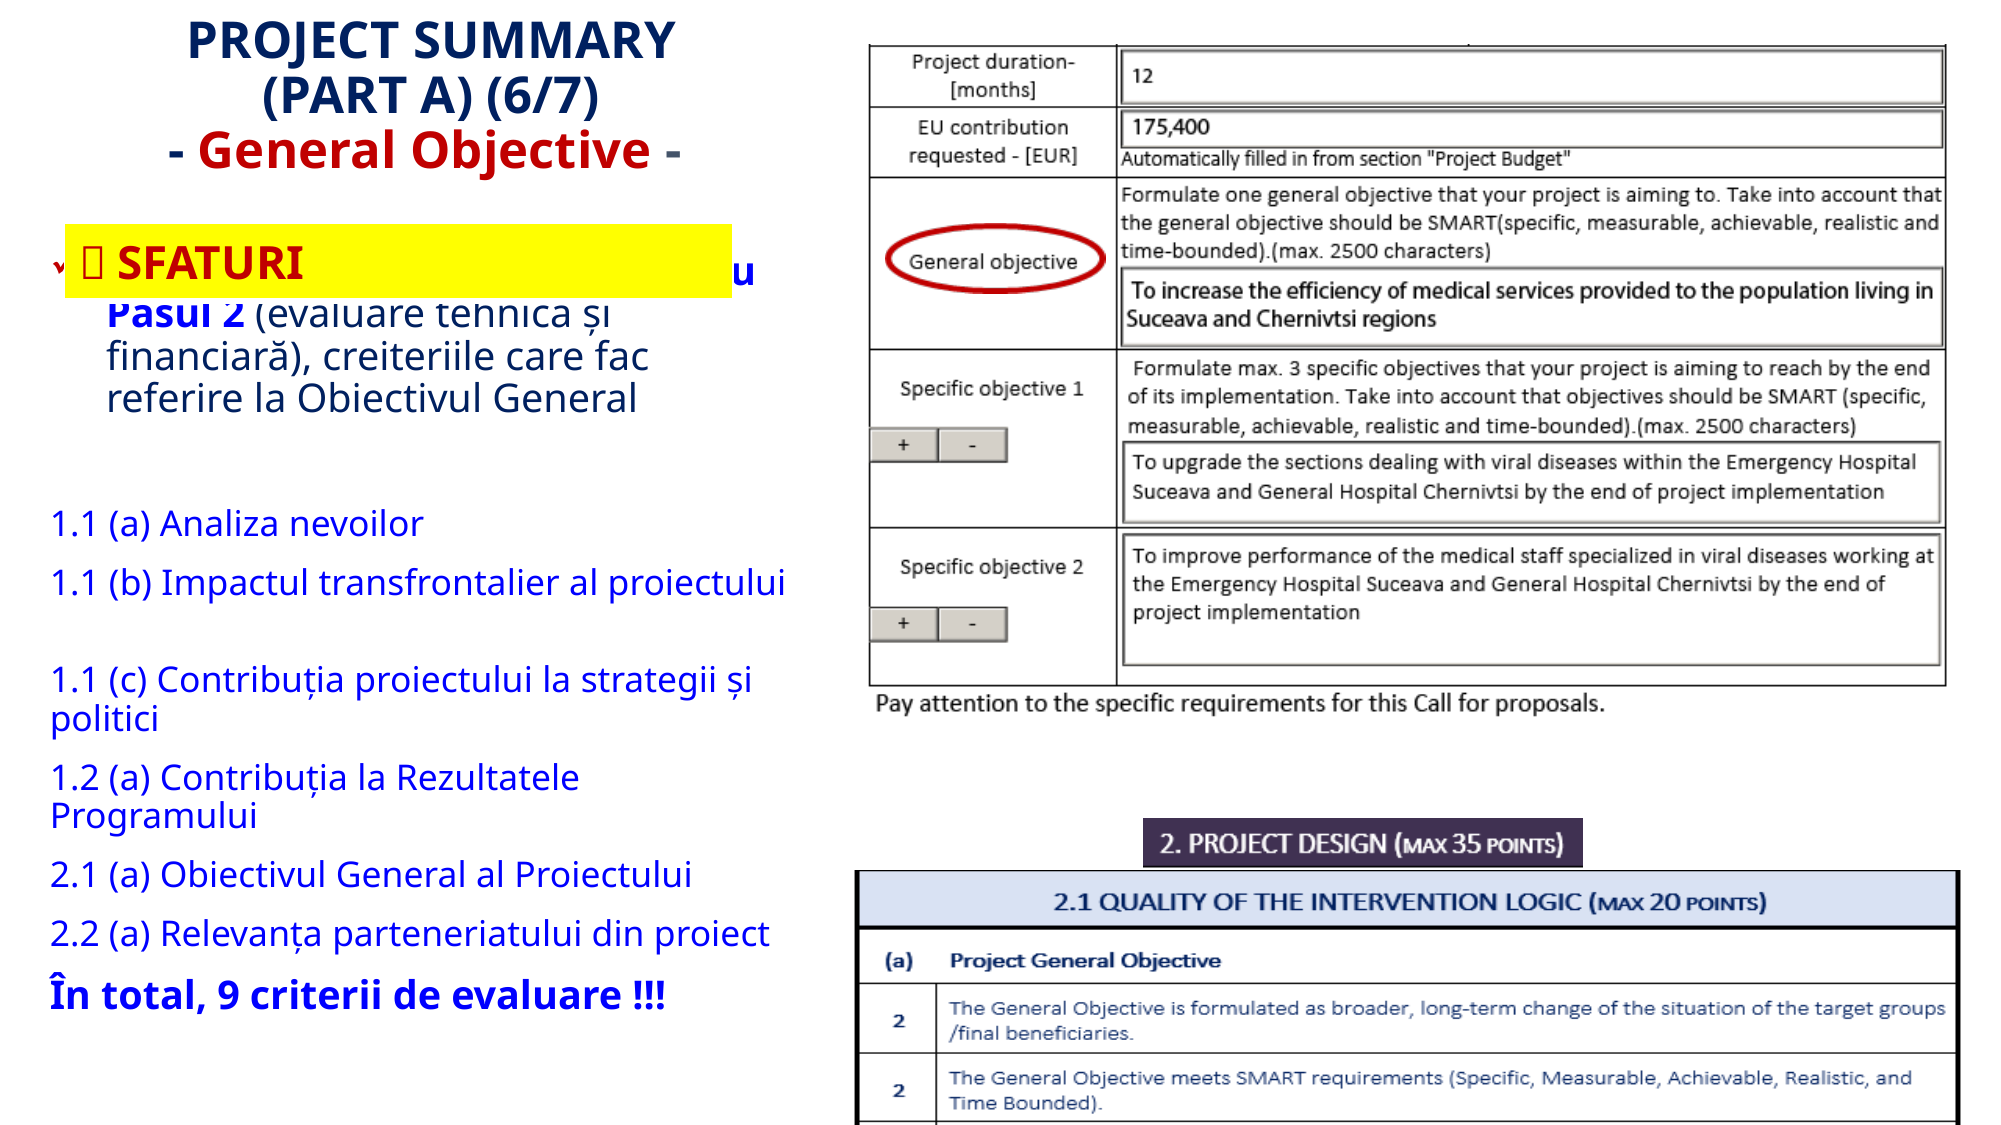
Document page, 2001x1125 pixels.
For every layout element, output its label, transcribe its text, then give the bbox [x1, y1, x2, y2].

picture [866, 44, 1953, 718]
picture [850, 818, 1969, 1125]
subtitle Verificați Grila de Evaluare pentru Pasul 2 (evaluare tehnică și financiară), creiteriile care fac referire la Obiectivul General 1.1 (a) Analiza nevoilor 1.1 (b) Impactul transfrontalier al proiectului 1.1 (c) Contribuția proiectului la strategii și politici 1.2 (a) Contribuția la Rezultatele Programului 2.1 (a) Obiectivul General al Proiectului 2.2 (a) Relevanța parteneriatului din proiect În total, 9 criterii de evaluare !!! [34, 237, 807, 1032]
table_header  SFATURI [65, 224, 732, 298]
title PROJECT SUMMARY (PART A) (6/7) - General Objective - [34, 5, 829, 187]
